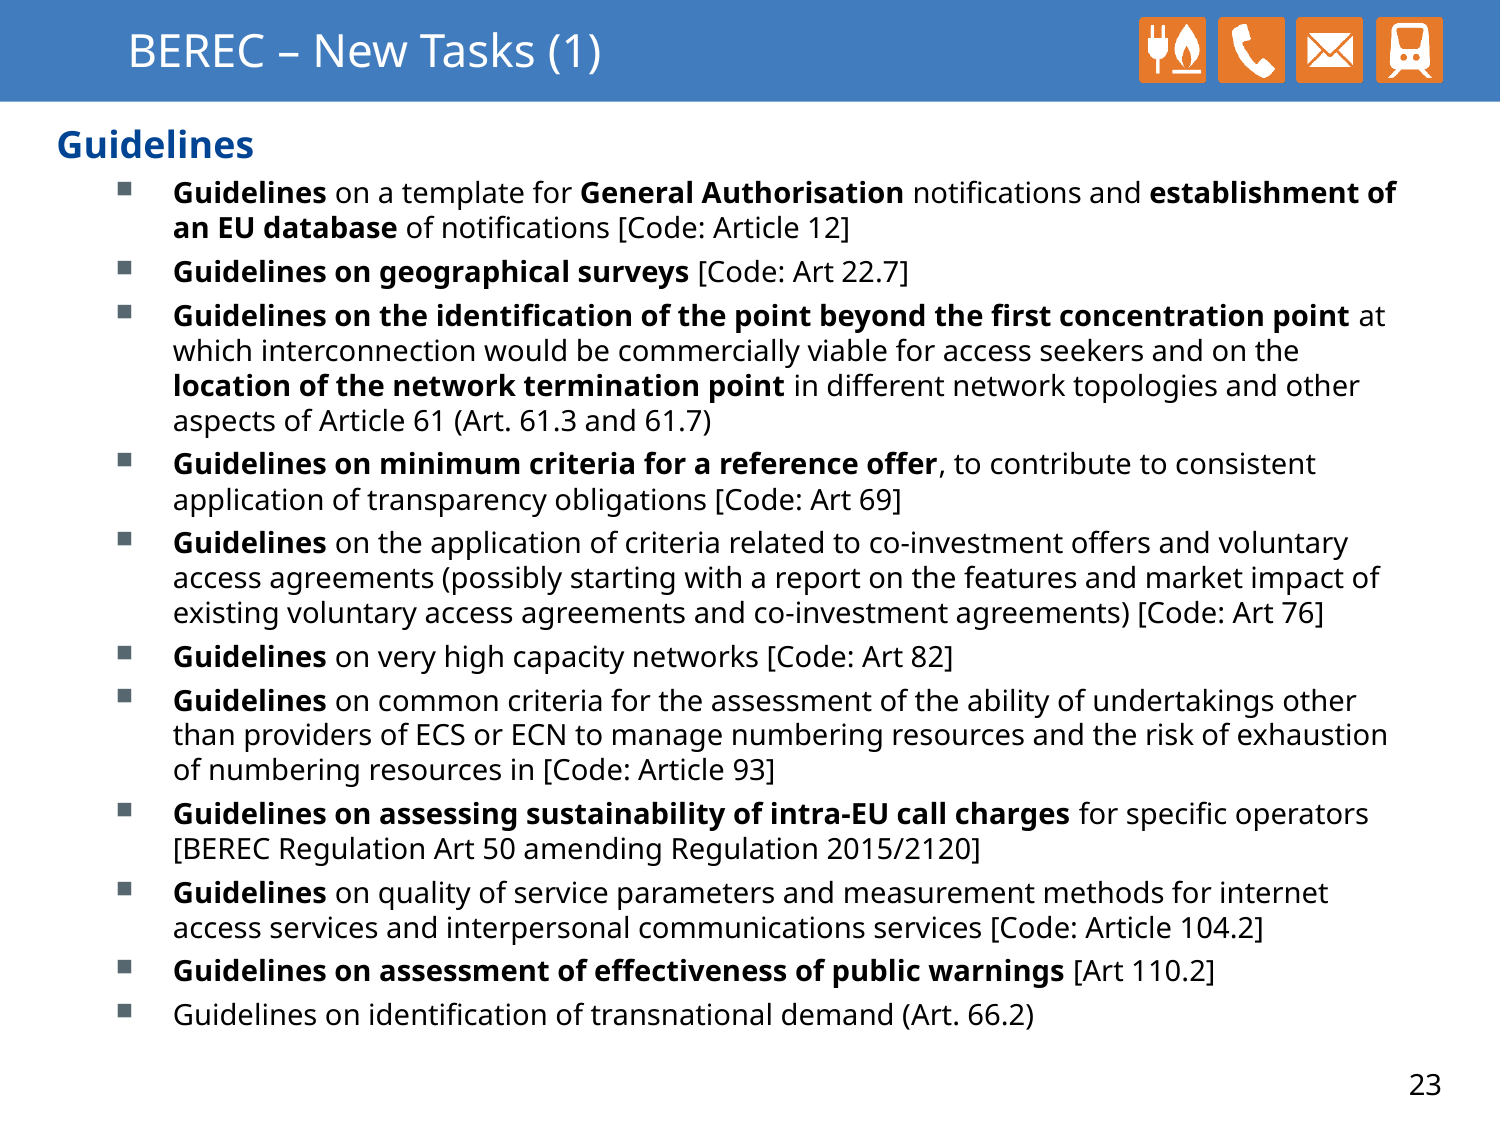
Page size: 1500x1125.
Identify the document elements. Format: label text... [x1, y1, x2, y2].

picture [1139, 16, 1206, 83]
title BEREC – New Tasks (1) [112, 8, 1100, 91]
slide_number 23 [1358, 1058, 1458, 1103]
picture [1218, 16, 1285, 83]
picture [1376, 16, 1443, 83]
list Guidelines Guidelines on a template for General Authorisation notifications and establishment of an EU database of notifications [Code: Article 12] Guidelines on geographical surveys [Code: Art 22.7] Guidelines on the identification of the point beyond the first concentration point at which interconnection would be commercially viable for access seekers and on the location of the network termination point in different network topologies and other aspects of Article 61 (Art. 61.3 and 61.7) Guidelines on minimum criteria for a reference offer, to contribute to consistent application of transparency obligations [Code: Art 69] Guidelines on the application of criteria related to co-investment offers and voluntary access agreements (possibly starting with a report on the features and market impact of existing voluntary access agreements and co-investment agreements) [Code: Art 76] Guidelines on very high capacity networks [Code: Art 82] Guidelines on common criteria for the assessment of the ability of undertakings other than providers of ECS or ECN to manage numbering resources and the risk of exhaustion of numbering resources in [Code: Article 93] Guidelines on assessing sustainability of intra-EU call charges for specific operators [BEREC Regulation Art 50 amending Regulation 2015/2120] Guidelines on quality of service parameters and measurement methods for internet access services and interpersonal communications services [Code: Article 104.2] Guidelines on assessment of effectiveness of public warnings [Art 110.2] Guidelines on identification of transnational demand (Art. 66.2) [41, 113, 1436, 1024]
picture [1296, 16, 1363, 83]
